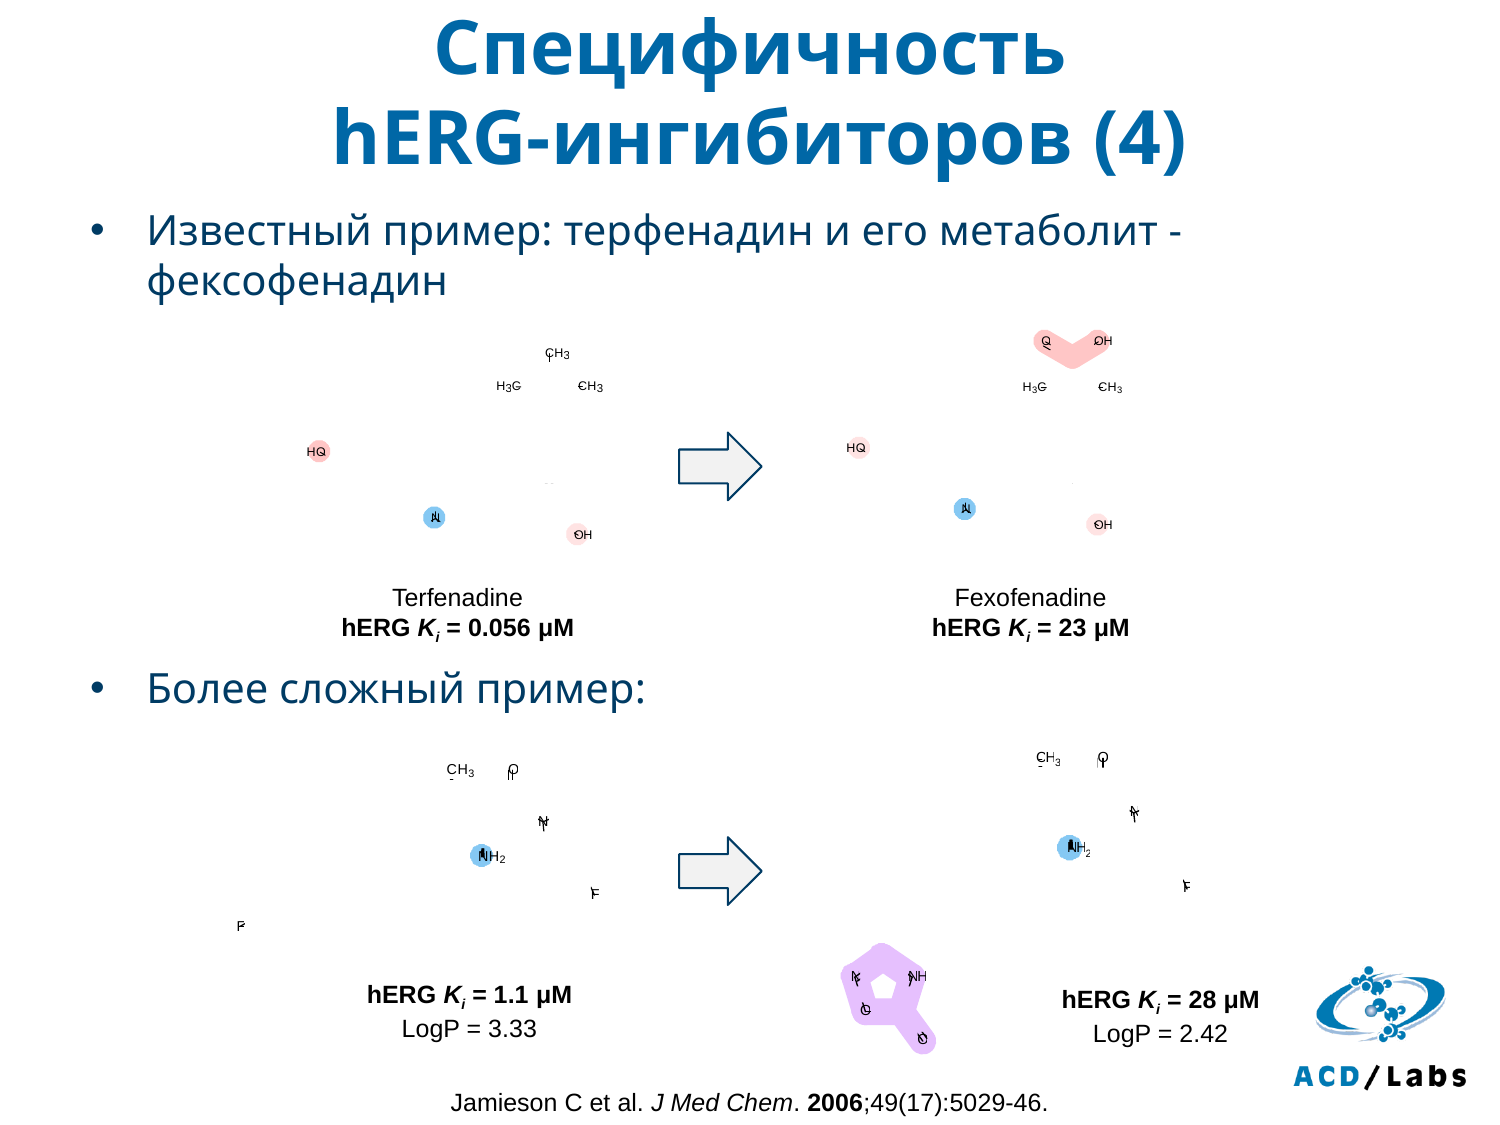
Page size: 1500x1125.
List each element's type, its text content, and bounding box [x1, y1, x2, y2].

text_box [253, 326, 1147, 651]
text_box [206, 703, 1277, 1125]
picture [1293, 964, 1471, 1101]
title Специфичность hERG-ингибиторов (4) [74, 0, 1426, 184]
list Известный пример: терфенадин и его метаболит - фексофенадин Более сложный пример: [74, 196, 1426, 752]
